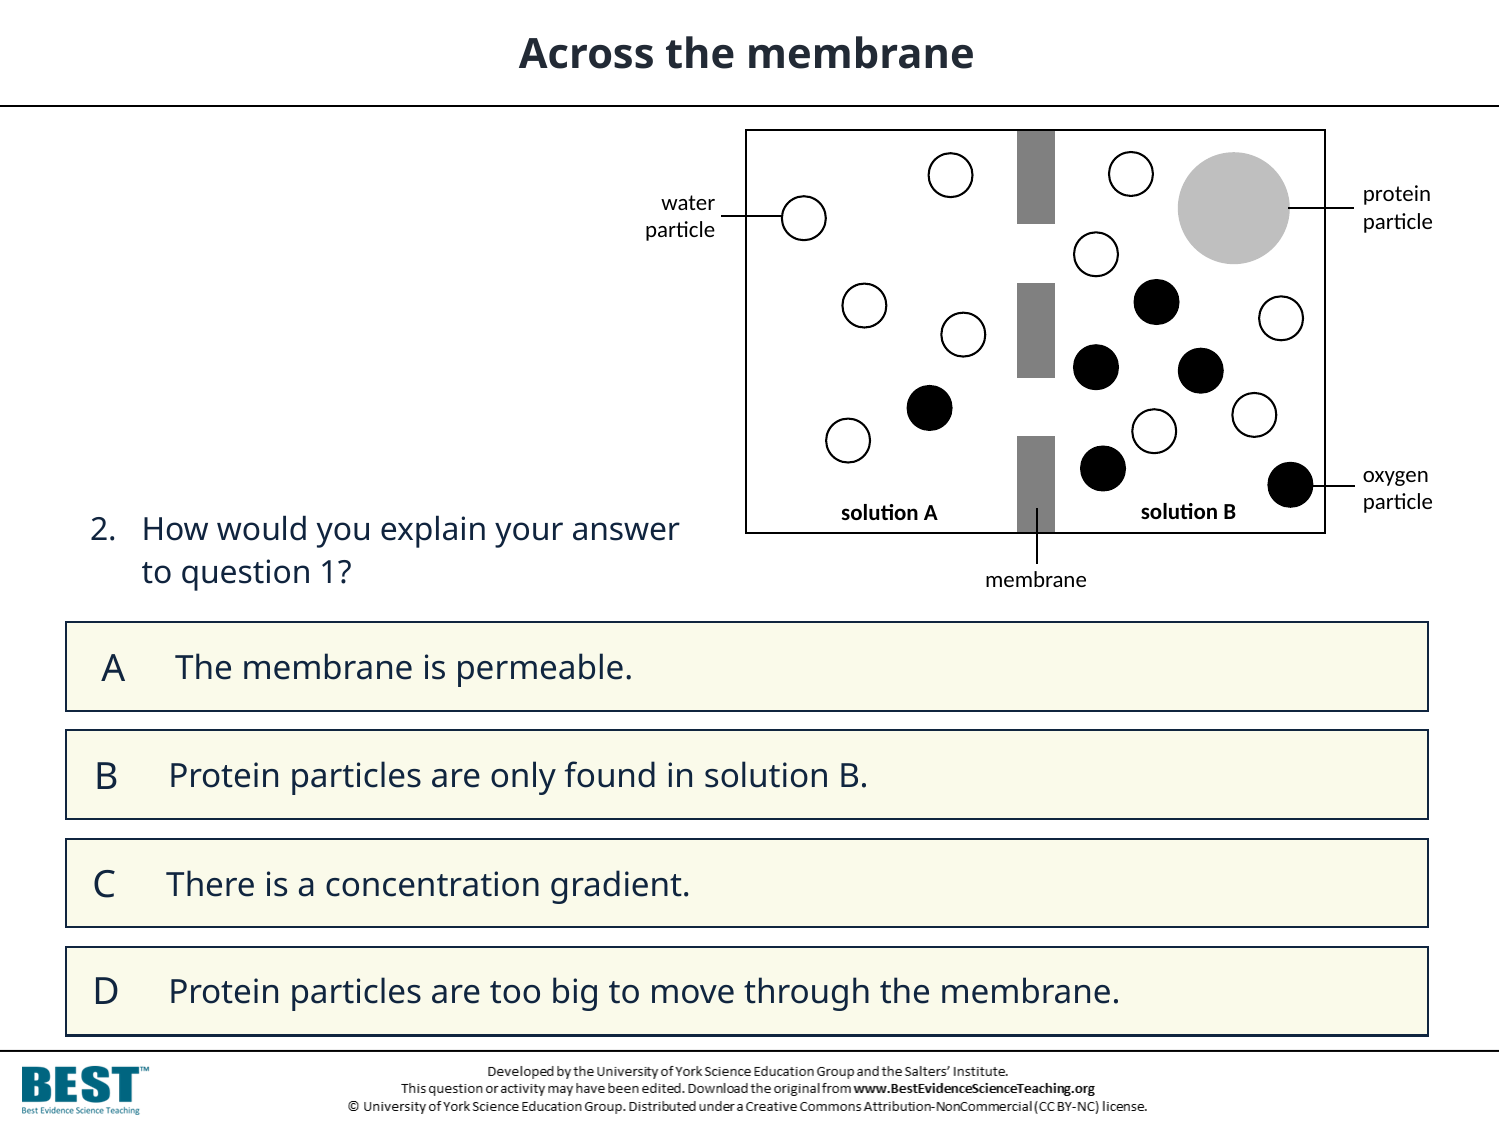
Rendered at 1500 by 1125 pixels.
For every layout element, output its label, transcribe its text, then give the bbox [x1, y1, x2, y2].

text_box Across the membrane [23, 4, 1471, 99]
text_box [594, 129, 1484, 597]
picture [0, 105, 1500, 1125]
